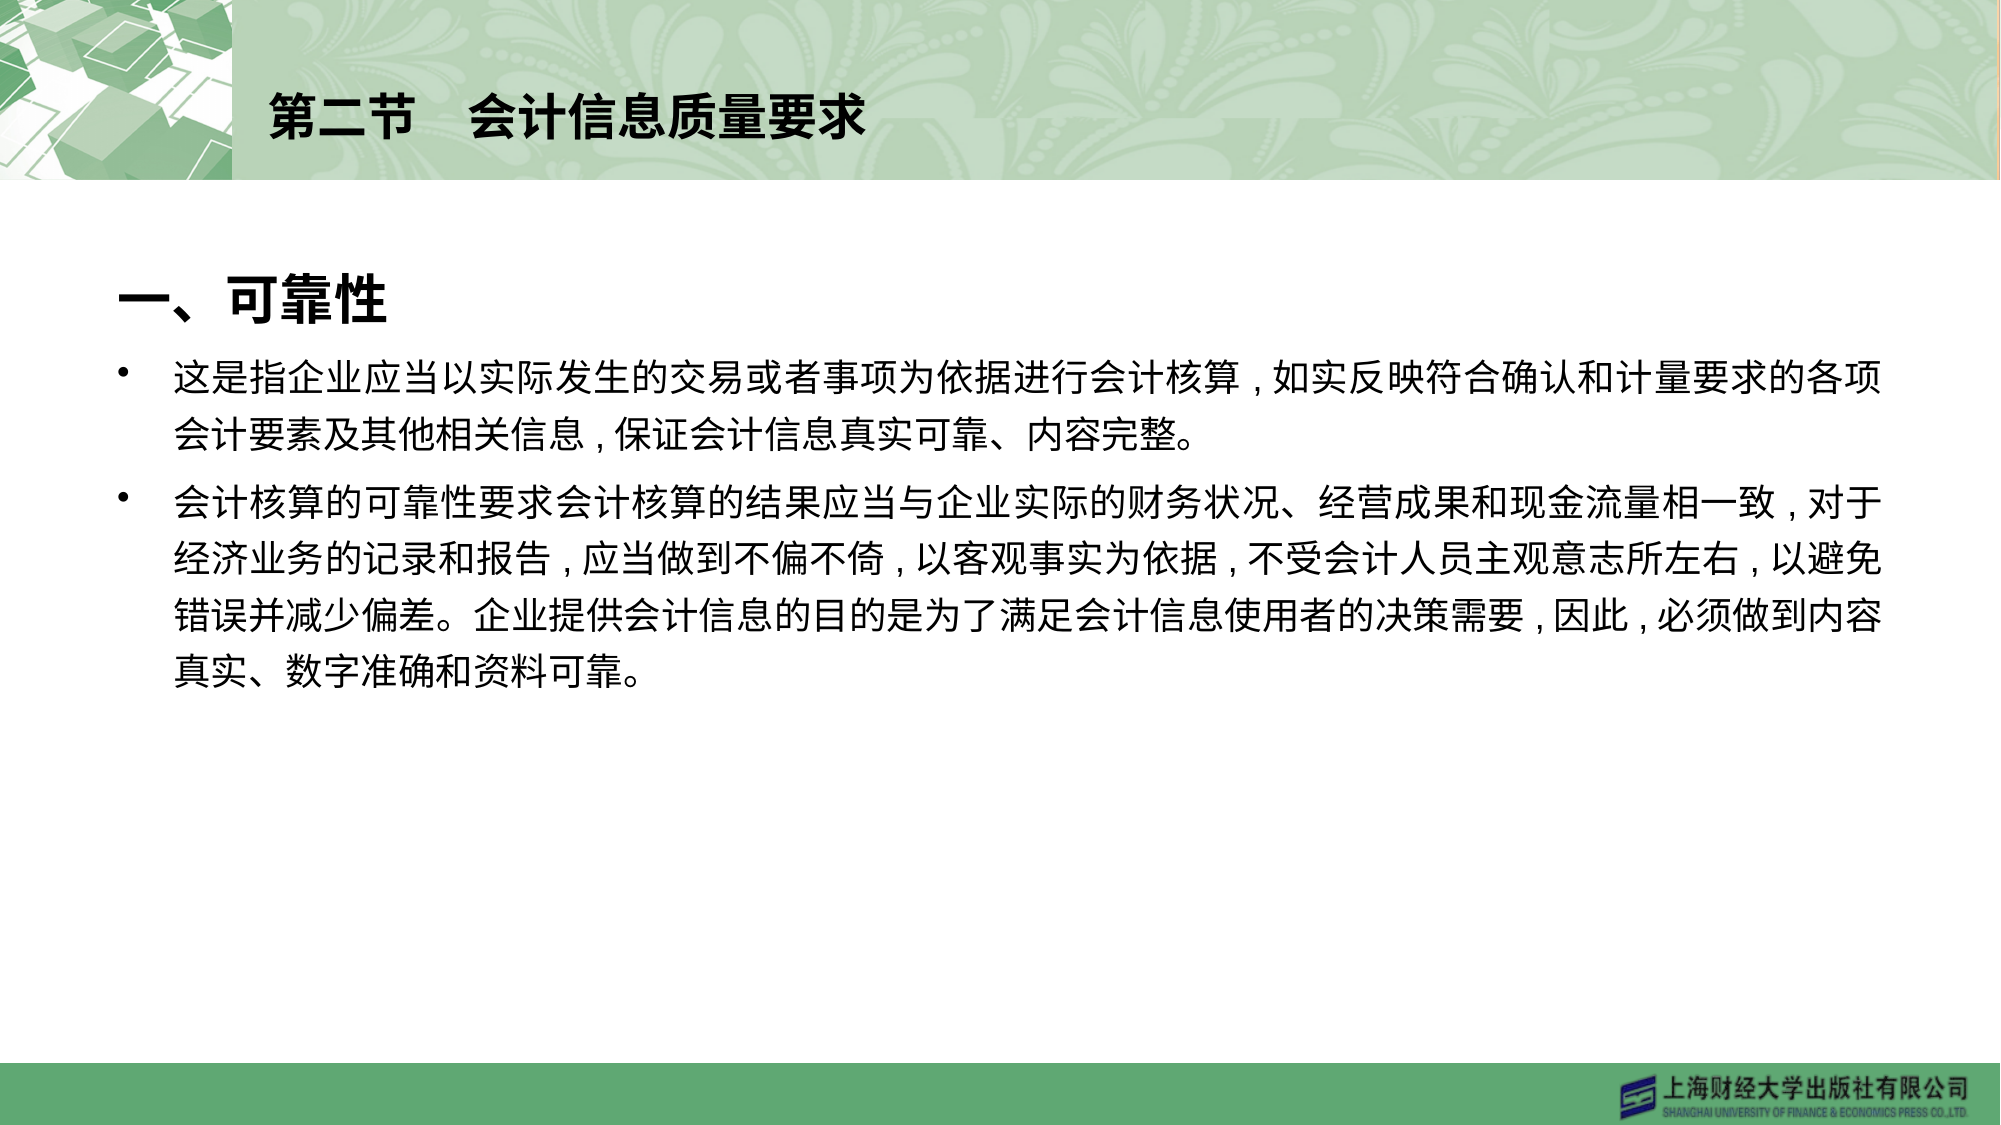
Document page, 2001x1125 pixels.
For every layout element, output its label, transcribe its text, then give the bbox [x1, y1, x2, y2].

title 第二节 会计信息质量要求 [252, 64, 1609, 168]
list 一、可靠性 这是指企业应当以实际发生的交易或者事项为依据进行会计核算,如实反映符合确认和计量要求的各项会计要素及其他相关信息,保证会计信息真实可靠、内容完整。 会计核算的可靠性要求会计核算的结果应当与企业实际的财务状况、经营成果和现金流量相一致,对于经济业务的记录和报告,应当做到不偏不倚,以客观事实为依据,不受会计人员主观意志所左右,以避免错误并减少偏差。企业提供会计信息的目的是为了满足会计信息使用者的决策需要,因此,必须做到内容真实、数字准确和资料可靠。 [102, 241, 1898, 1065]
picture [0, 0, 2001, 1125]
